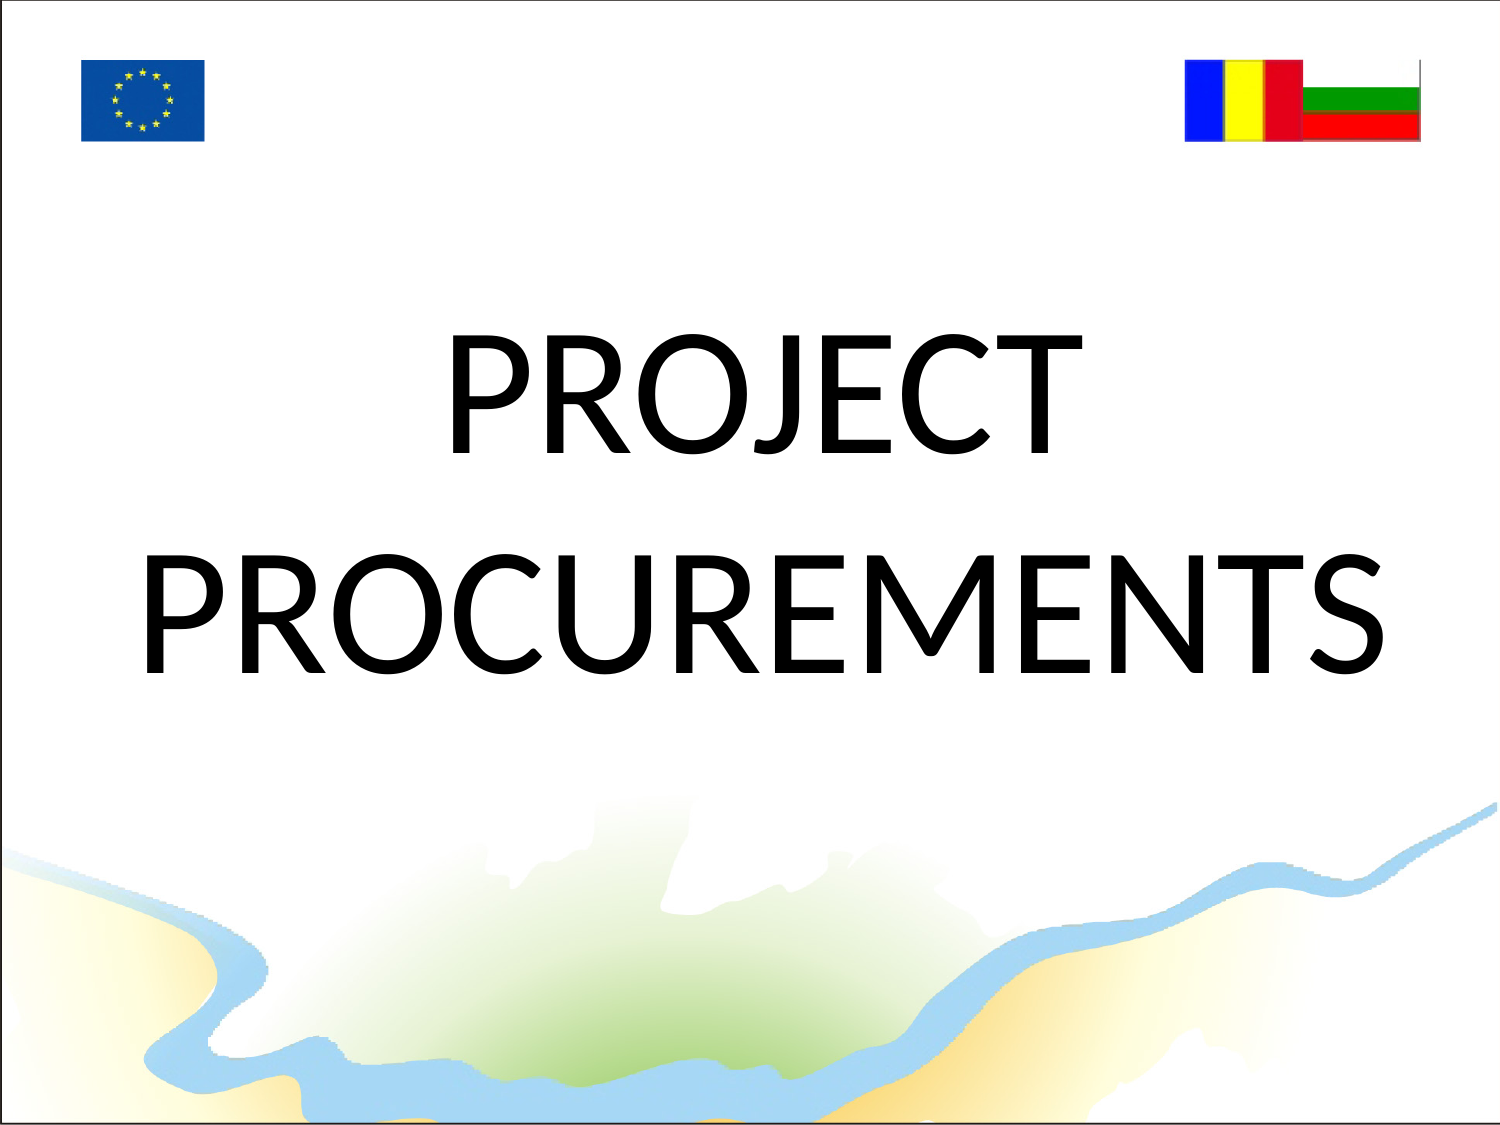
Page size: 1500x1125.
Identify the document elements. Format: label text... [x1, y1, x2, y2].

picture [0, 0, 1500, 1125]
list PROJECT PROCUREMENTS [49, 262, 1476, 1006]
